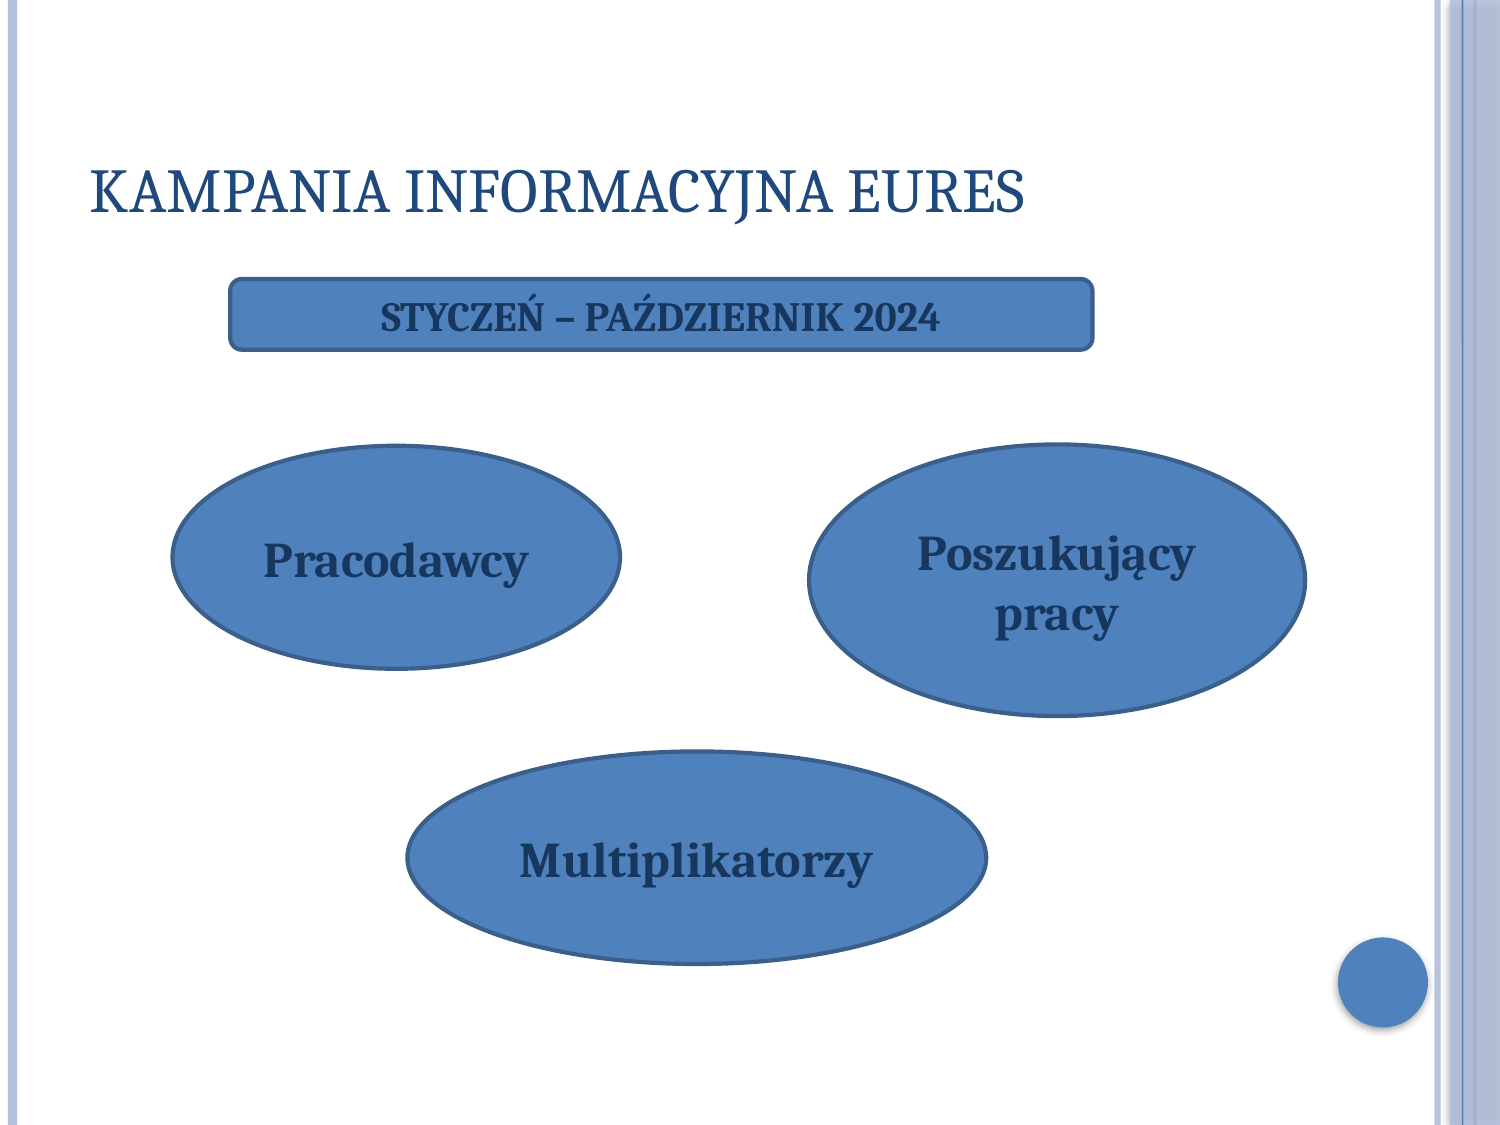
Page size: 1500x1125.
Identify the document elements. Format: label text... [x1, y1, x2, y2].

text_box Poszukujący pracy [806, 442, 1308, 719]
title Kampania informacyjna EURES [75, 45, 1300, 233]
text_box Multiplikatorzy [405, 749, 989, 967]
text_box Pracodawcy [170, 443, 623, 671]
text_box STYCZEŃ – PAŹDZIERNIK 2024 [228, 276, 1095, 352]
